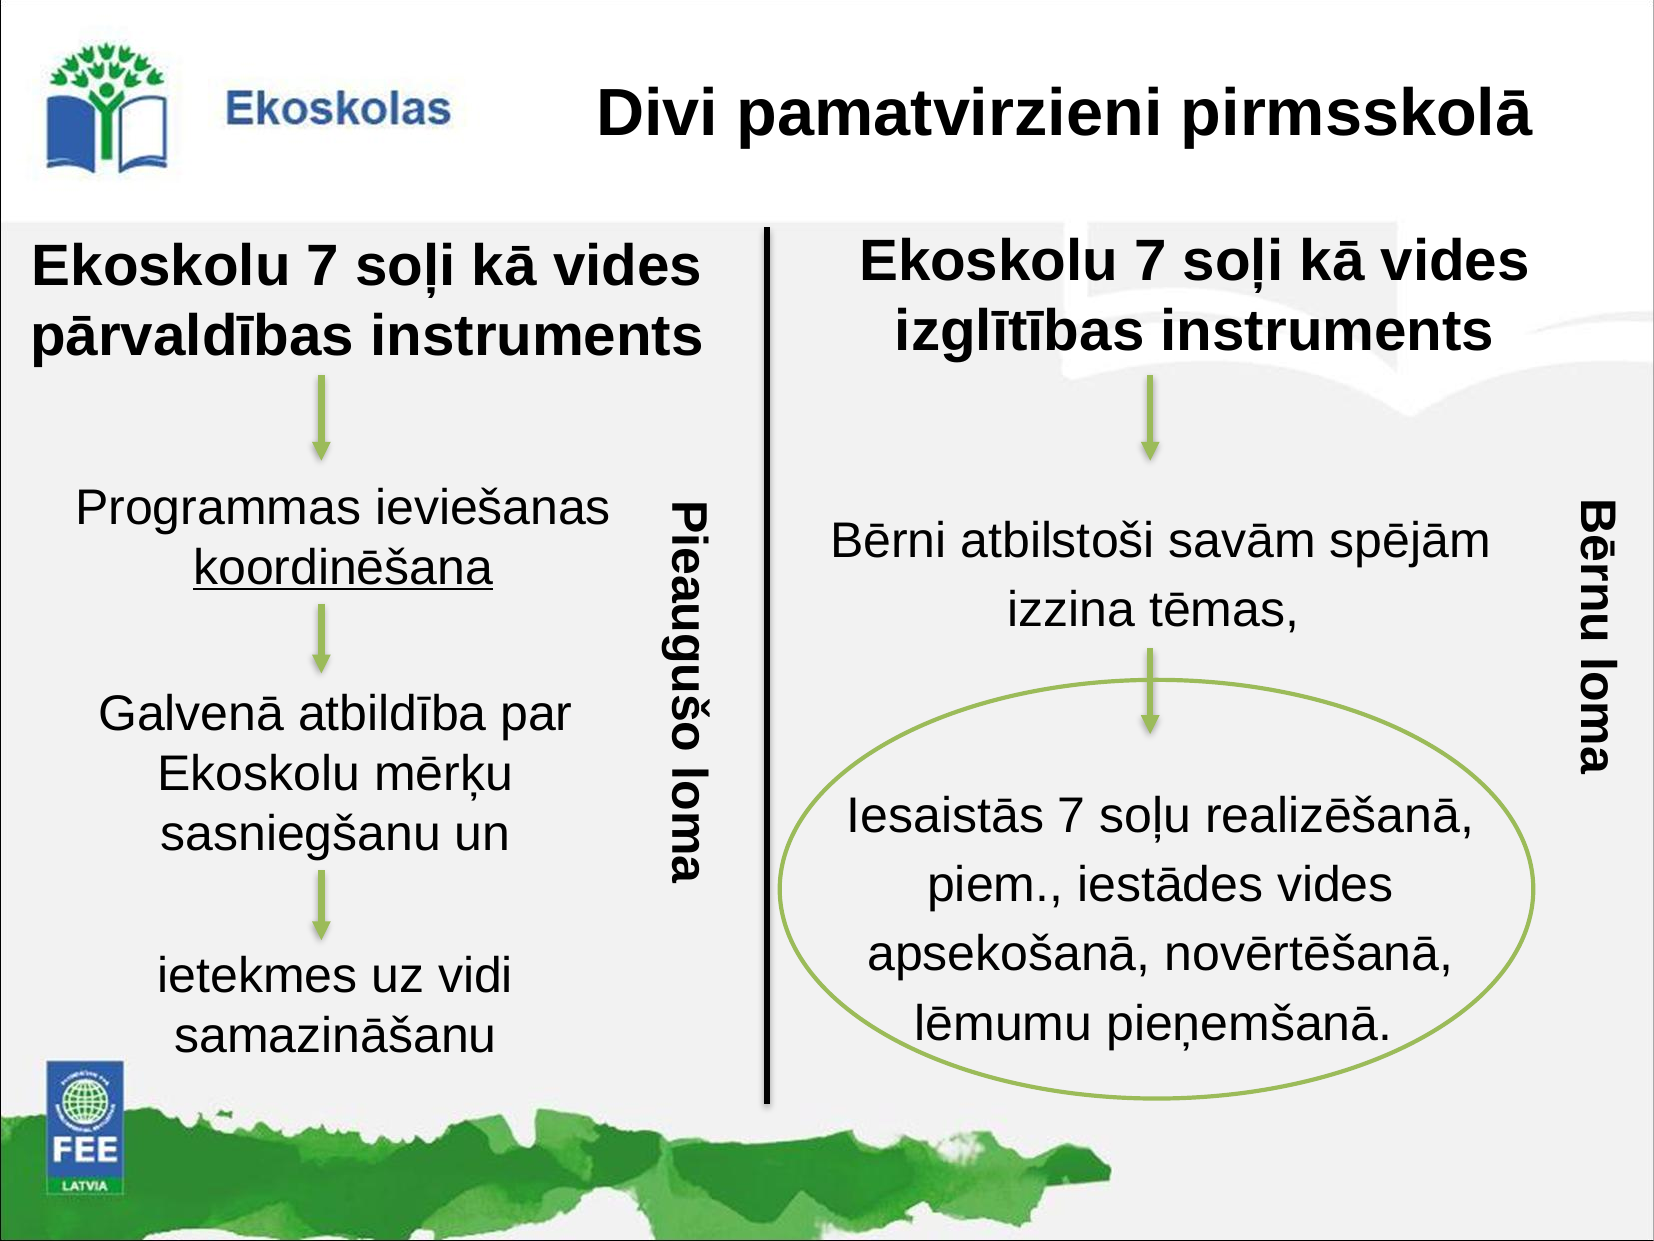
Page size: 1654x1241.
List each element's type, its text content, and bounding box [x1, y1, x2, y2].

text_box [59, 177, 1588, 744]
text_box Programmas ieviešanas koordinēšana [32, 467, 654, 603]
text_box ietekmes uz vidi samazināšanu [111, 935, 560, 1071]
text_box Galvenā atbildība par Ekoskolu mērķu sasniegšanu un [32, 673, 639, 869]
text_box Bērni atbilstoši savām spējām izzina tēmas, Iesaistās 7 soļu realizēšanā, piem., iestādes vides apsekošanā, novērtēšanā, lēmumu pieņemšanā. [779, 490, 1542, 1058]
text_box Ekoskolu 7 soļi kā vides izglītības instruments [827, 154, 1563, 430]
text_box Bērnu loma [1563, 484, 1639, 1089]
text_box [777, 677, 1536, 1101]
text_box Divi pamatvirzieni pirmsskolā [529, 60, 1601, 156]
picture [0, 0, 1654, 1241]
text_box Ekoskolu 7 soļi kā vides pārvaldības instruments [0, 159, 736, 435]
text_box Pieaugušo loma [654, 485, 730, 1090]
